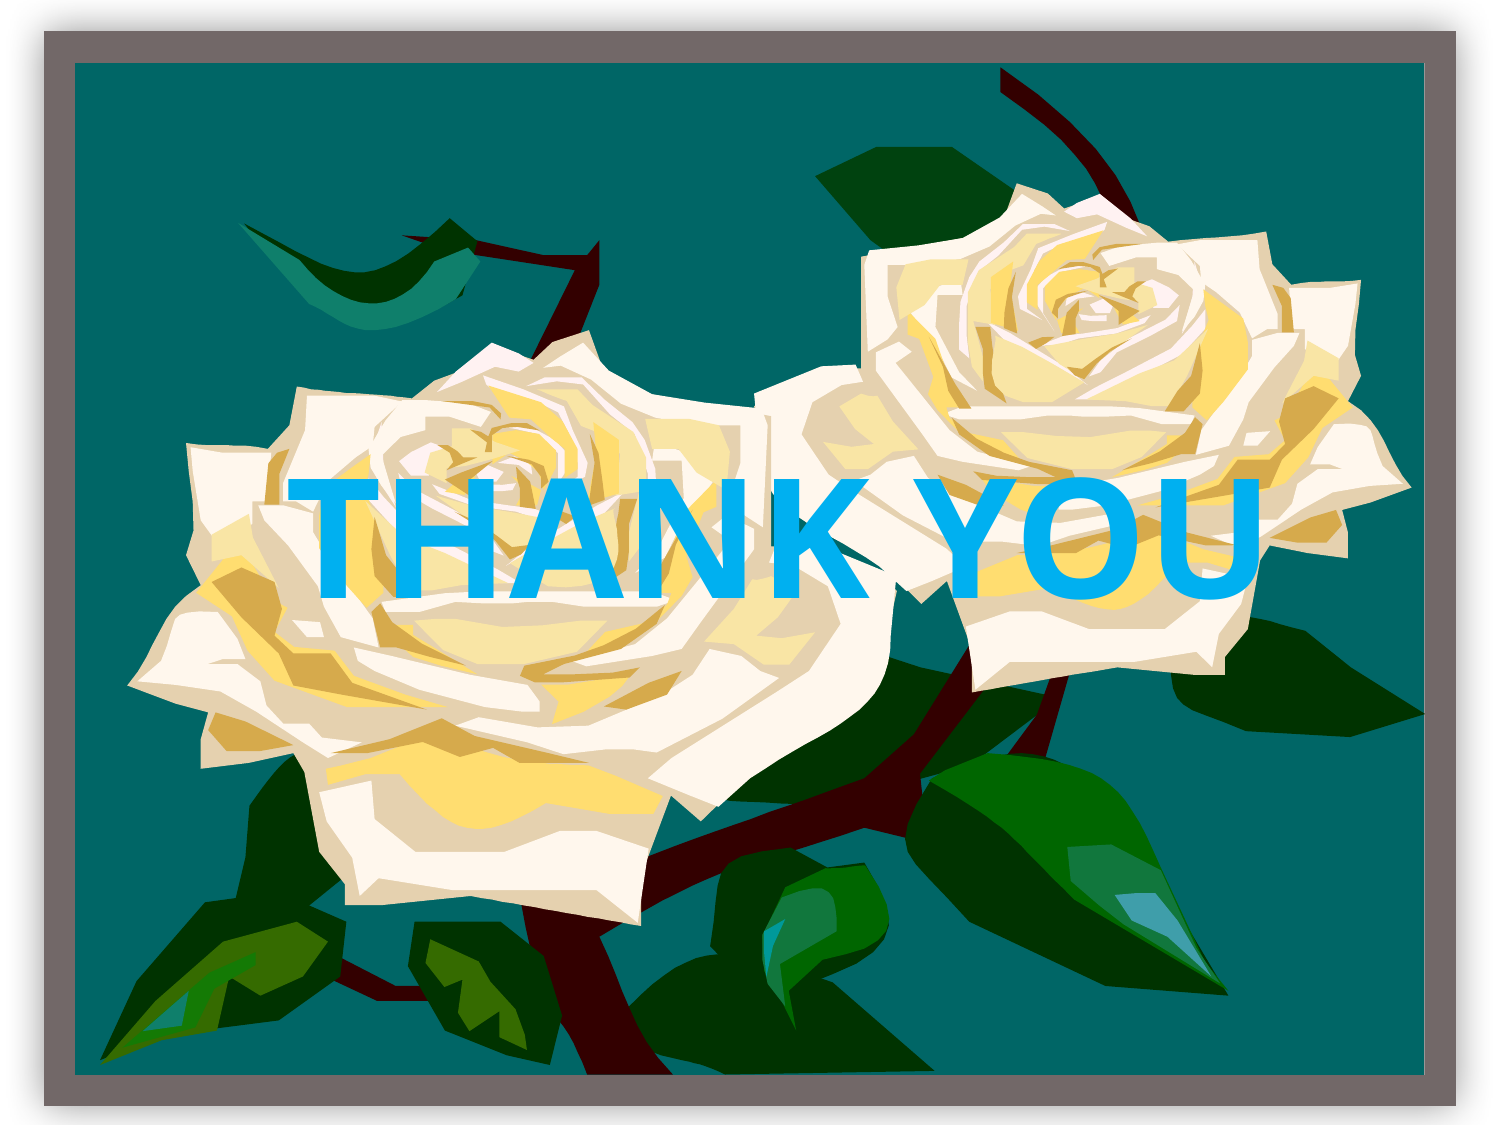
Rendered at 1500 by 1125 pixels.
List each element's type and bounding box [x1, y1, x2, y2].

picture [74, 62, 1426, 1076]
